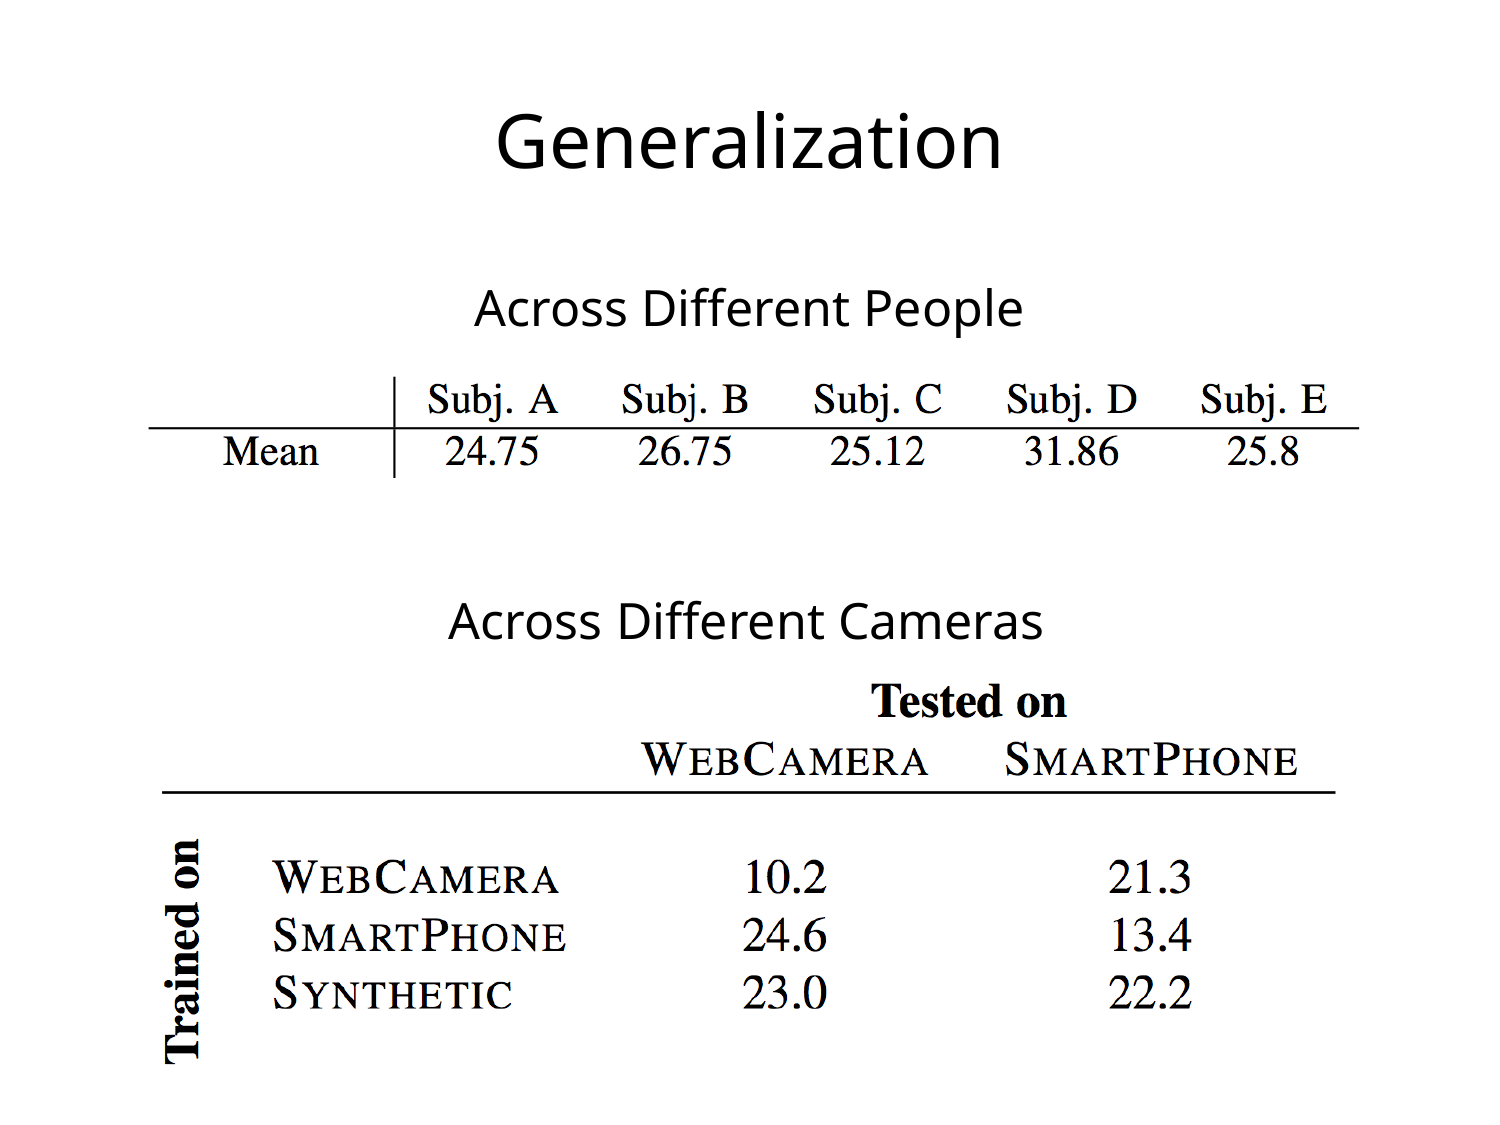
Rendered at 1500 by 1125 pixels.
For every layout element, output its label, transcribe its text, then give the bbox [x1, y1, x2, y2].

text_box Across Different Cameras [71, 526, 1422, 714]
picture [129, 364, 1370, 478]
text_box Across Different People [74, 212, 1425, 400]
picture [120, 679, 1361, 1073]
title Generalization [75, 45, 1425, 212]
